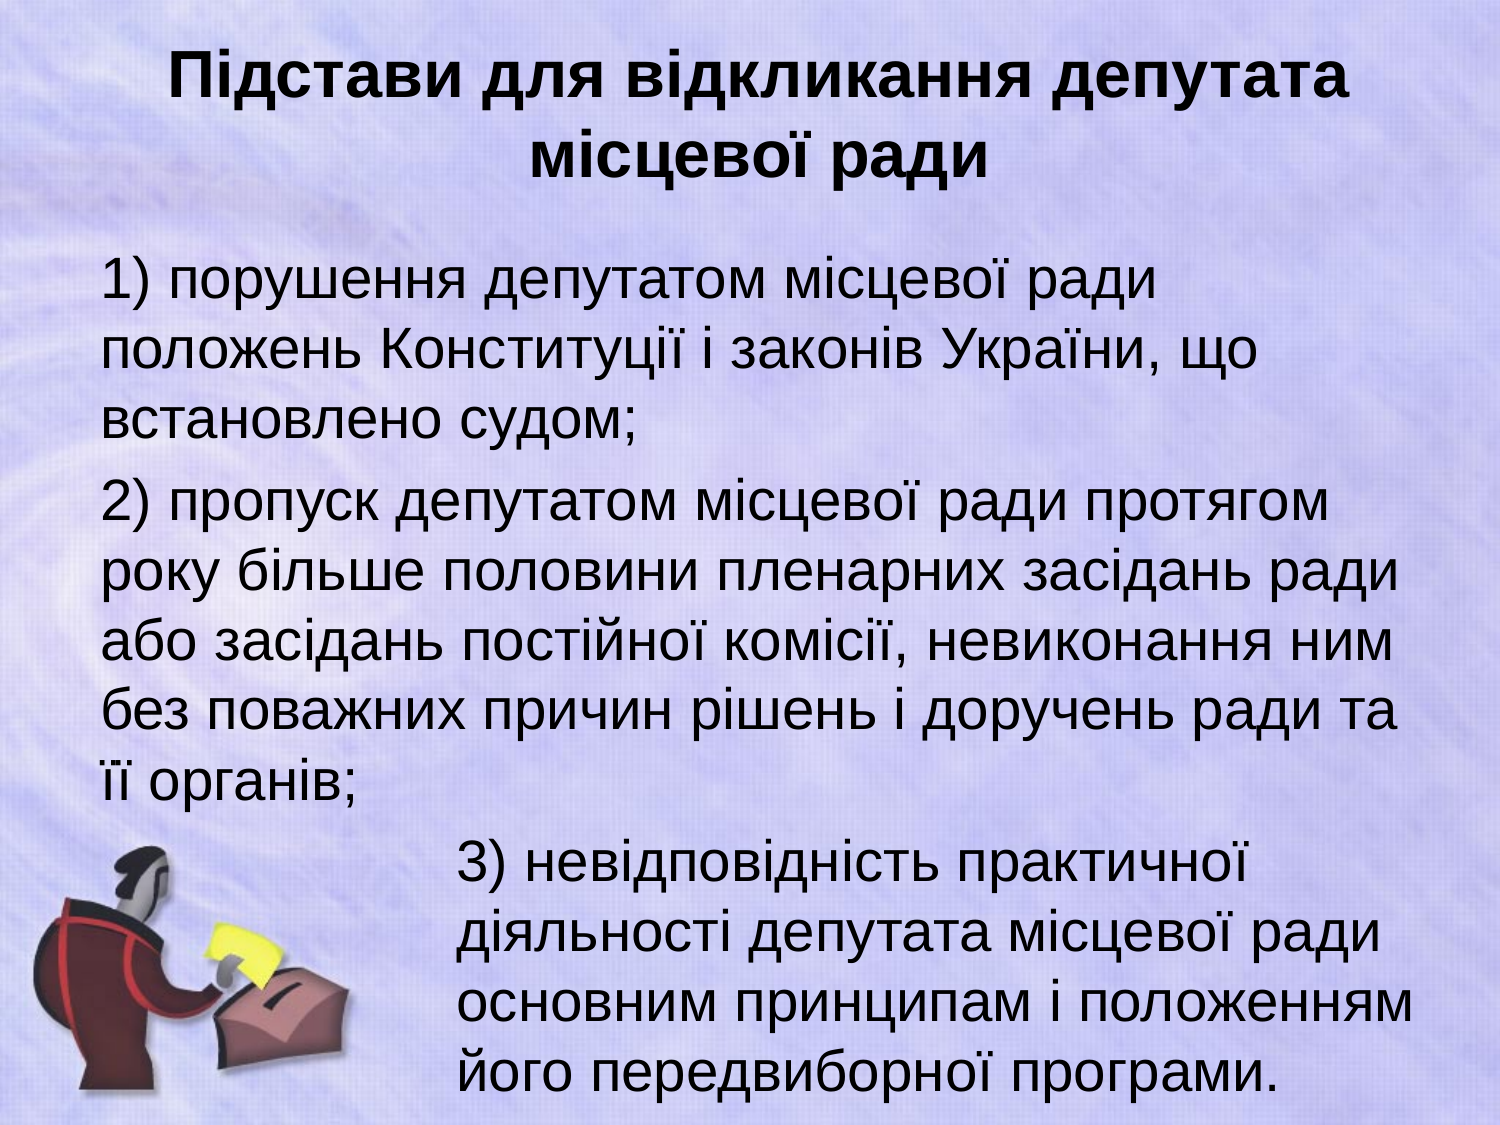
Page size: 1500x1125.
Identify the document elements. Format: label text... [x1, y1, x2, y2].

title Підстави для відкликання депутата місцевої ради [38, 44, 1480, 199]
list 1) порушення депутатом місцевої ради положень Конституції і законів України, що встановлено судом; 2) пропуск депутатом місцевої ради протягом року більше половини пленарних засідань ради або засідань постійної комісії, невиконання ним без поважних причин рішень і доручень ради та її органів; 3) невідповідність практичної діяльності депутата місцевої ради основним принципам і положенням його передвиборної програми. [84, 232, 1442, 882]
picture [0, 0, 1500, 1125]
